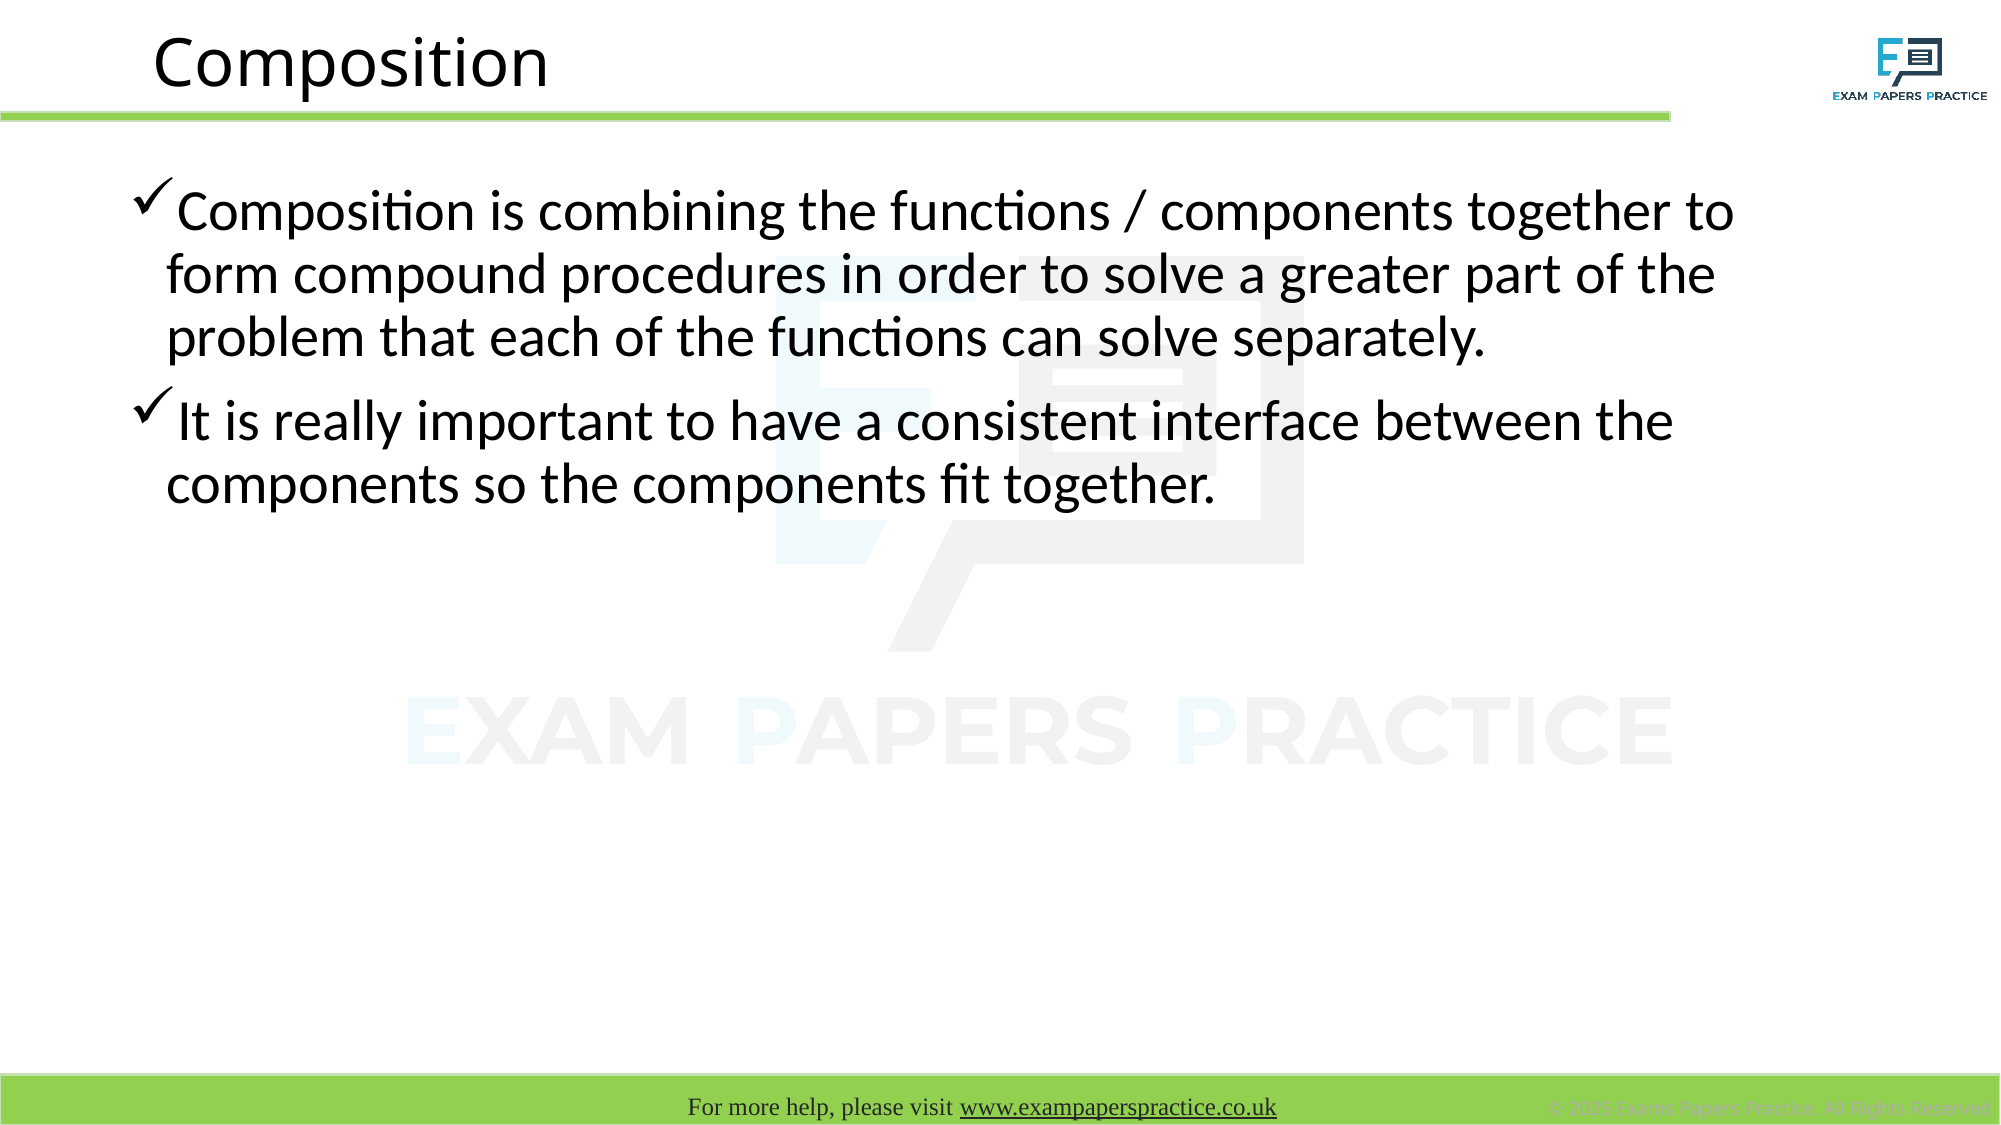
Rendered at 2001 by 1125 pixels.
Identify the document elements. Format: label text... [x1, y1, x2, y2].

title Composition [137, 59, 1863, 70]
list Composition is combining the functions / components together to form compound procedures in order to solve a greater part of the problem that each of the functions can solve separately. It is really important to have a consistent interface between the components so the components fit together. [113, 173, 1839, 887]
